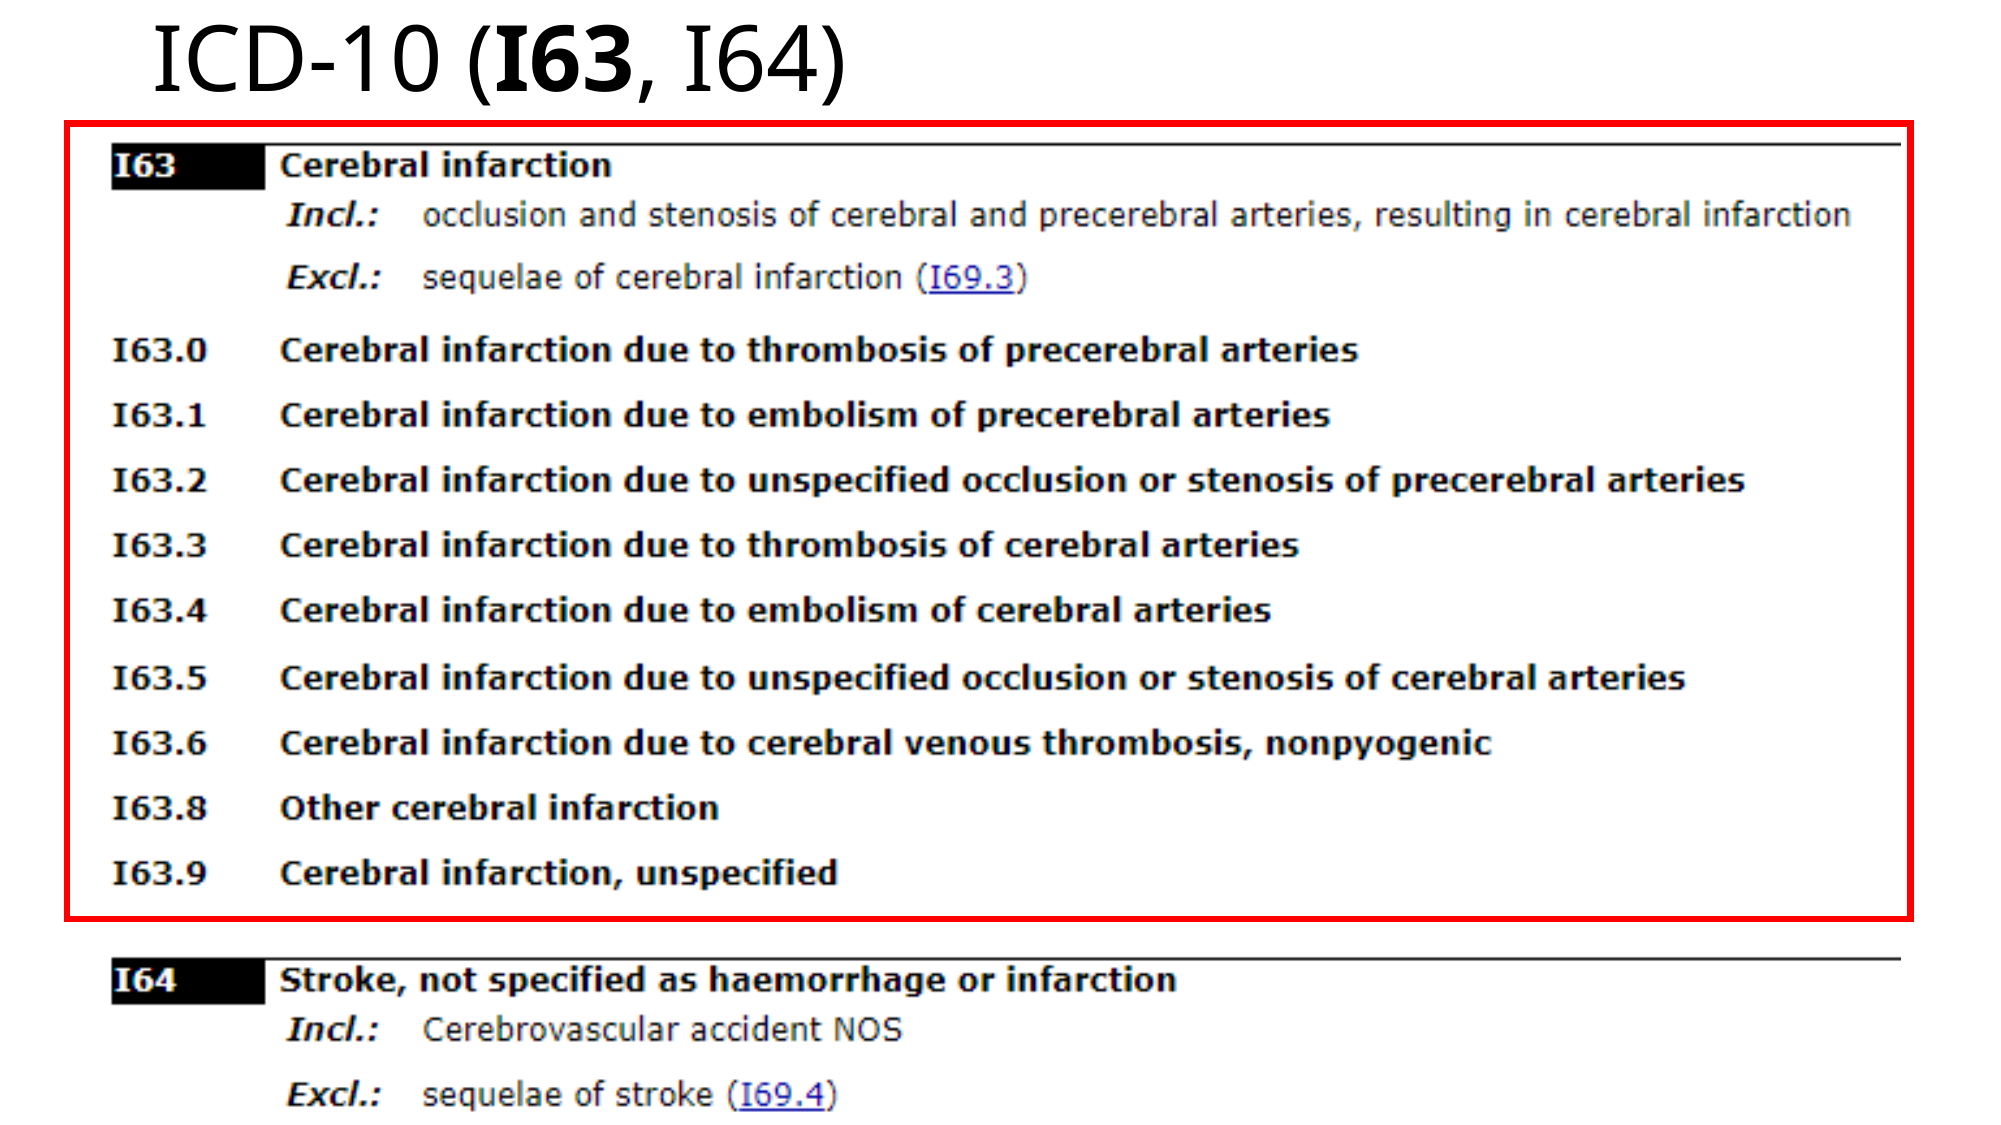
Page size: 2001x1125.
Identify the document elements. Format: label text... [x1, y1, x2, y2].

picture [89, 123, 1901, 1125]
title ICD-10 (I63, I64) [137, 0, 1863, 122]
text_box [66, 122, 1911, 920]
